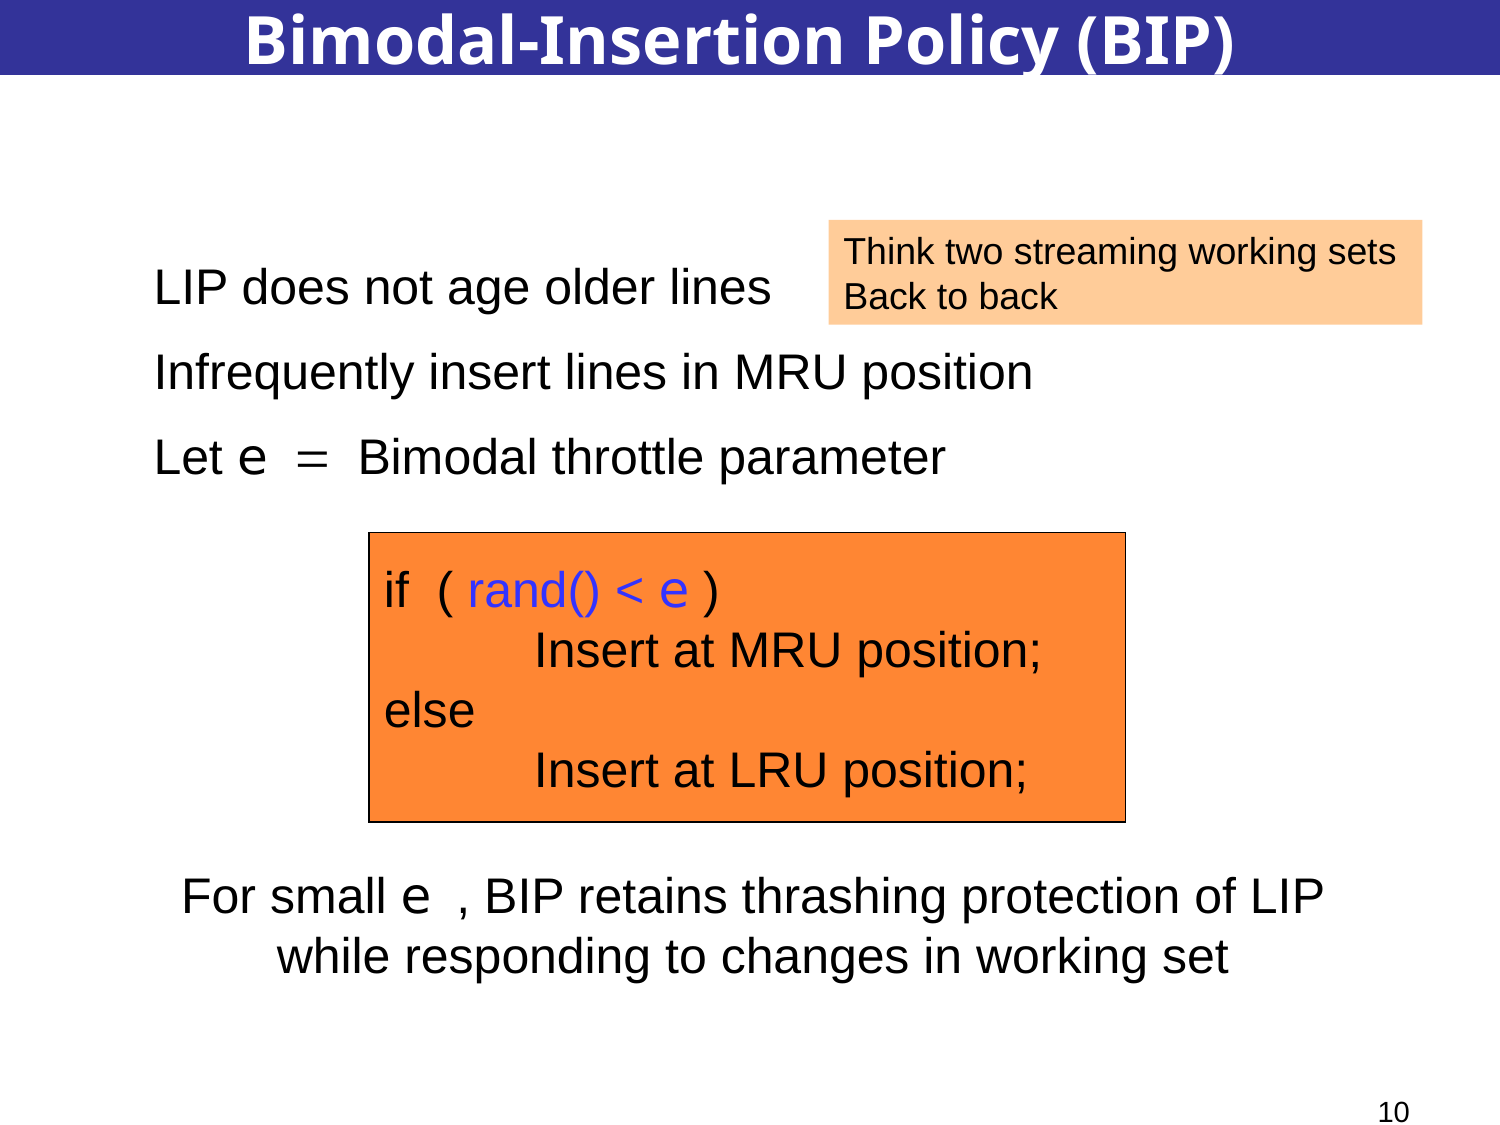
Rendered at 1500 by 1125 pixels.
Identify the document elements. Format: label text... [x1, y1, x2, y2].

text_box For small e , BIP retains thrashing protection of LIP while responding to changes in working set [120, 855, 1387, 991]
text_box LIP does not age older lines Infrequently insert lines in MRU position Let e = Bimodal throttle parameter [138, 247, 1361, 492]
text_box if ( rand() < e ) Insert at MRU position; else Insert at LRU position; [369, 532, 1126, 823]
text_box Think two streaming working sets Back to back [828, 219, 1423, 325]
title Bimodal-Insertion Policy (BIP) [0, 0, 1500, 75]
slide_number 10 [1074, 1085, 1425, 1125]
